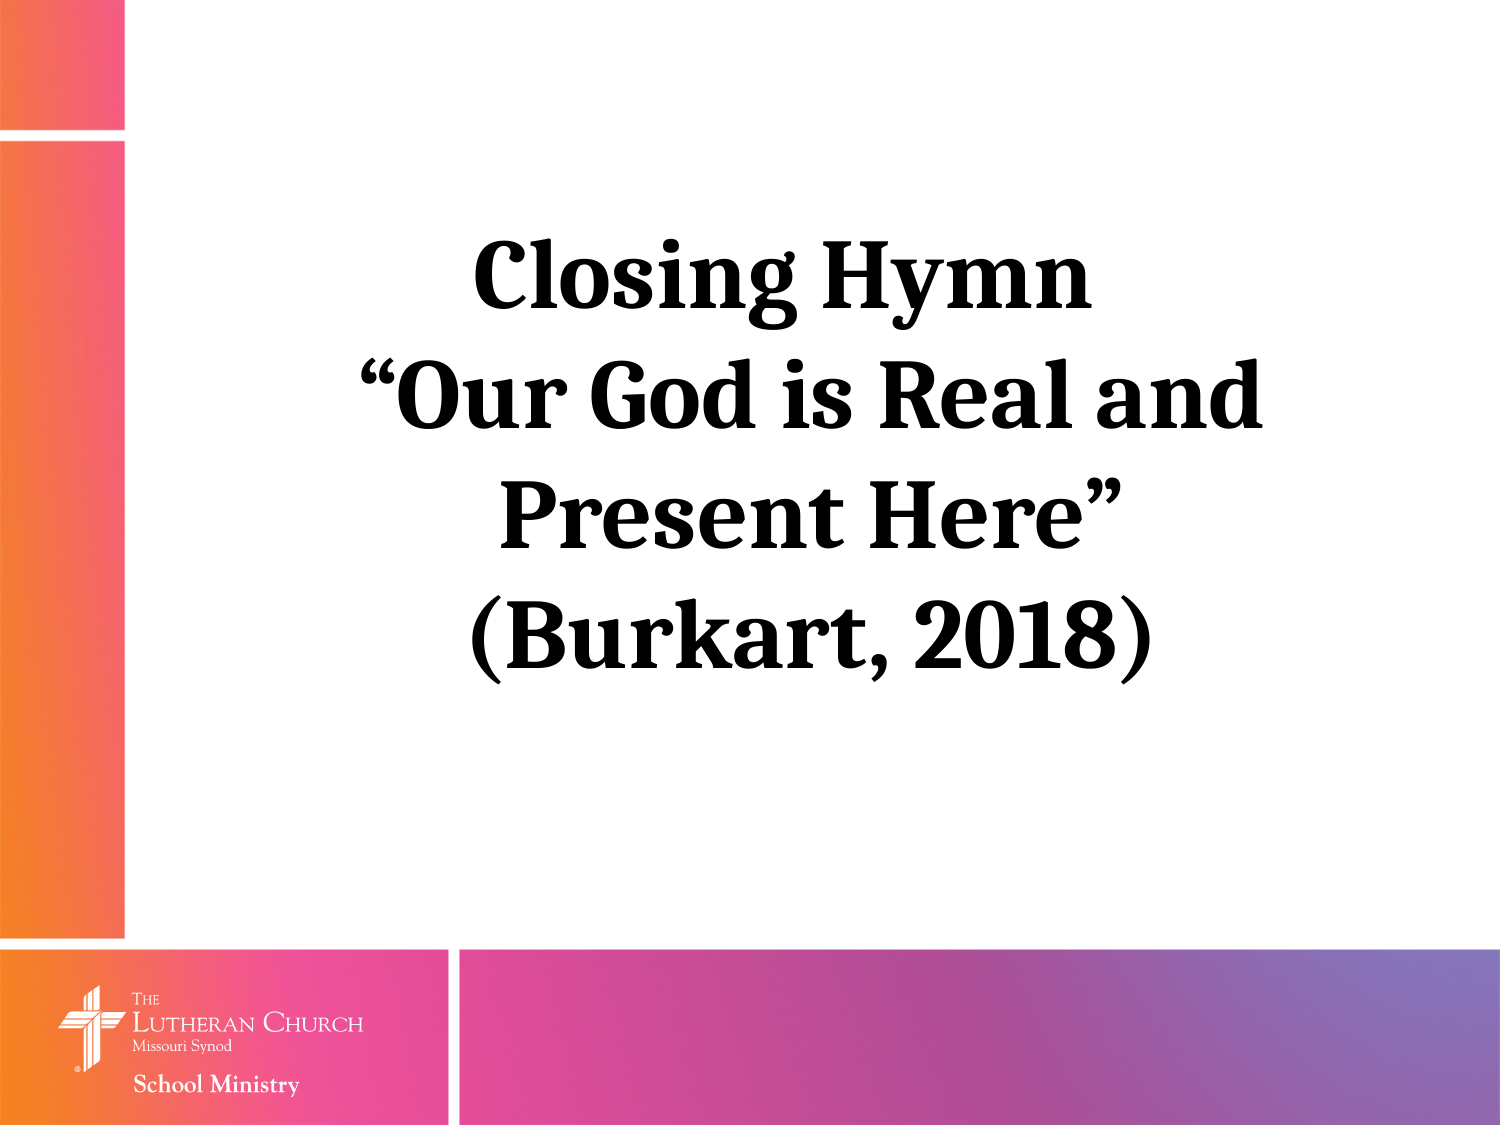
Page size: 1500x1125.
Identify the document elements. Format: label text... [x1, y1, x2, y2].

list Closing Hymn “Our God is Real and Present Here” (Burkart, 2018) [170, 201, 1397, 744]
picture [0, 0, 1500, 1125]
